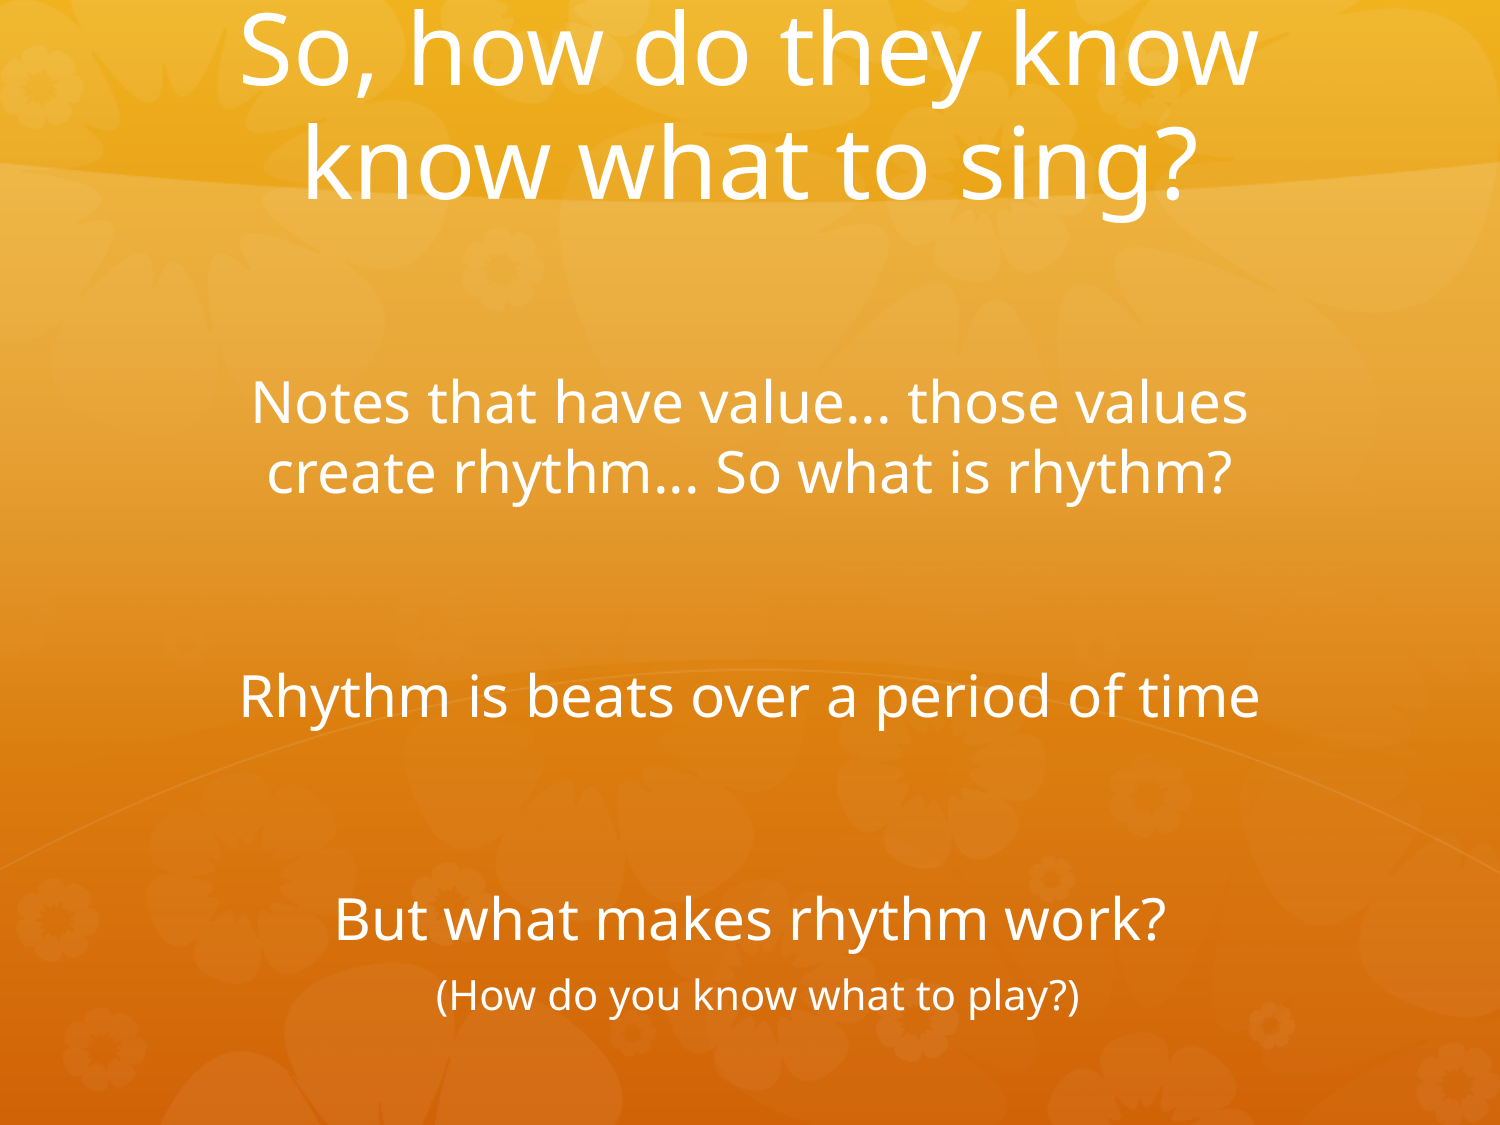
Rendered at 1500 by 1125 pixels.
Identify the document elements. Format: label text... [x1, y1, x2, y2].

title So, how do they know know what to sing? [127, 14, 1372, 203]
list Notes that have value... those values create rhythm... So what is rhythm? Rhythm is beats over a period of time But what makes rhythm work? (How do you know what to play?) [156, 262, 1344, 1125]
picture [0, 0, 1500, 1125]
